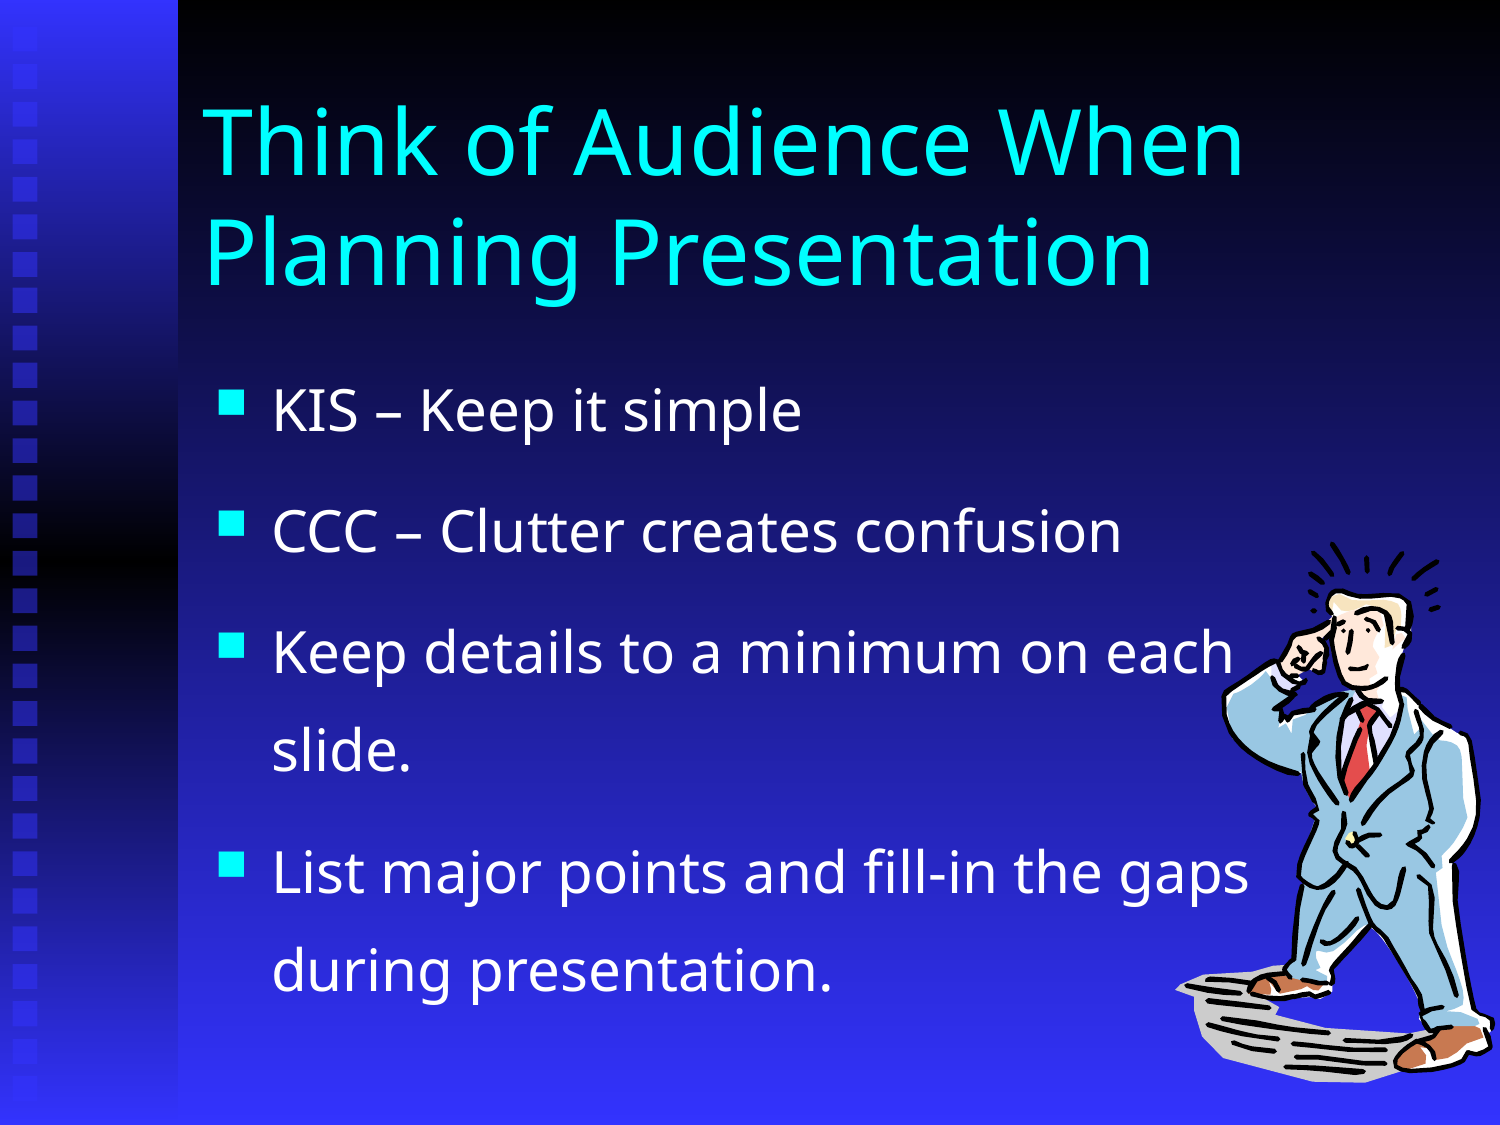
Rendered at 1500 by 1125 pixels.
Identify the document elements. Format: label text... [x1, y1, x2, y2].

picture [1174, 537, 1500, 1088]
title Think of Audience When Planning Presentation [187, 99, 1463, 288]
list KIS – Keep it simple CCC – Clutter creates confusion Keep details to a minimum on each slide. List major points and fill-in the gaps during presentation. [199, 337, 1388, 826]
